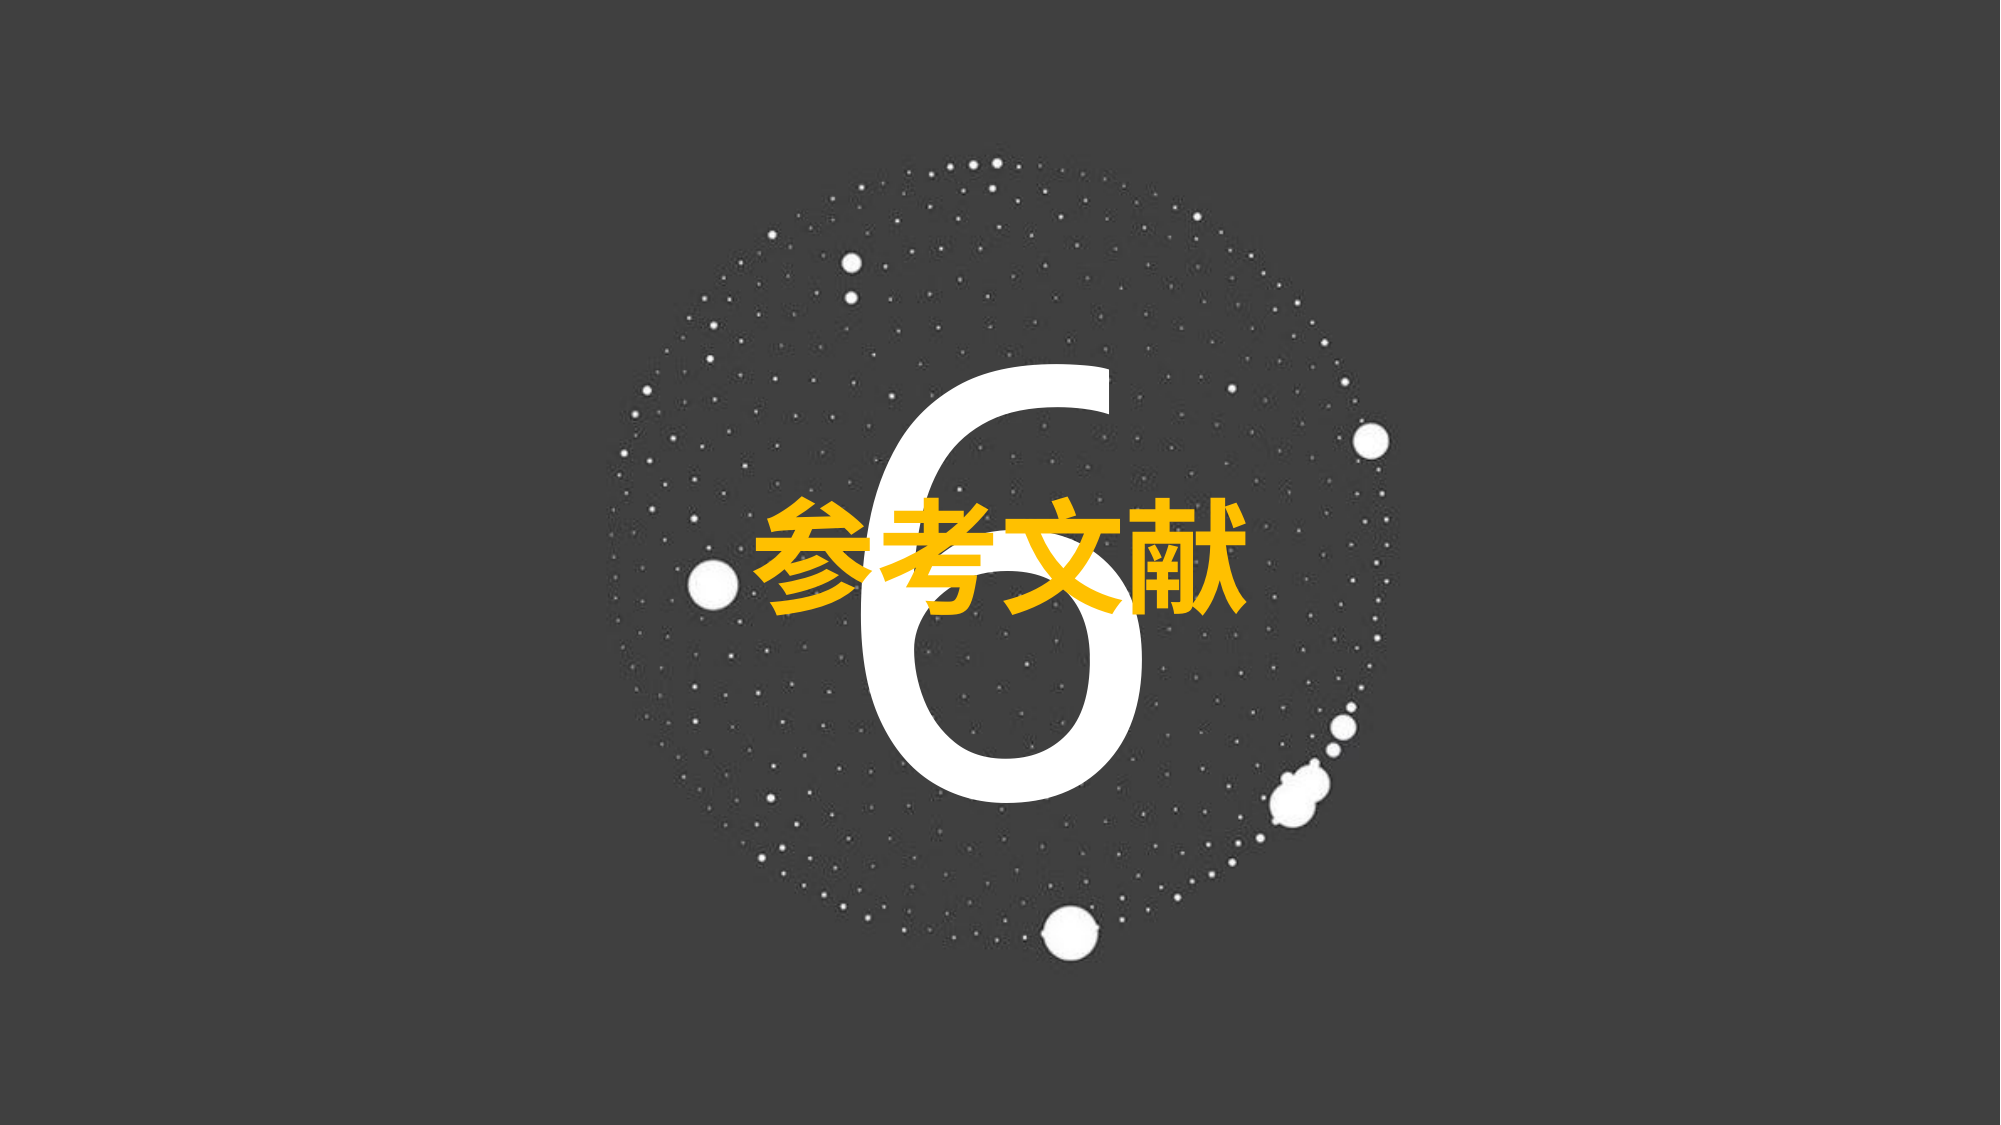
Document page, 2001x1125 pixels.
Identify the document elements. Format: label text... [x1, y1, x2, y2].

text_box 6 [814, 192, 1186, 488]
text_box 6 [814, 637, 1186, 925]
picture [526, 88, 1474, 1037]
list 参考文献 [719, 488, 1281, 637]
